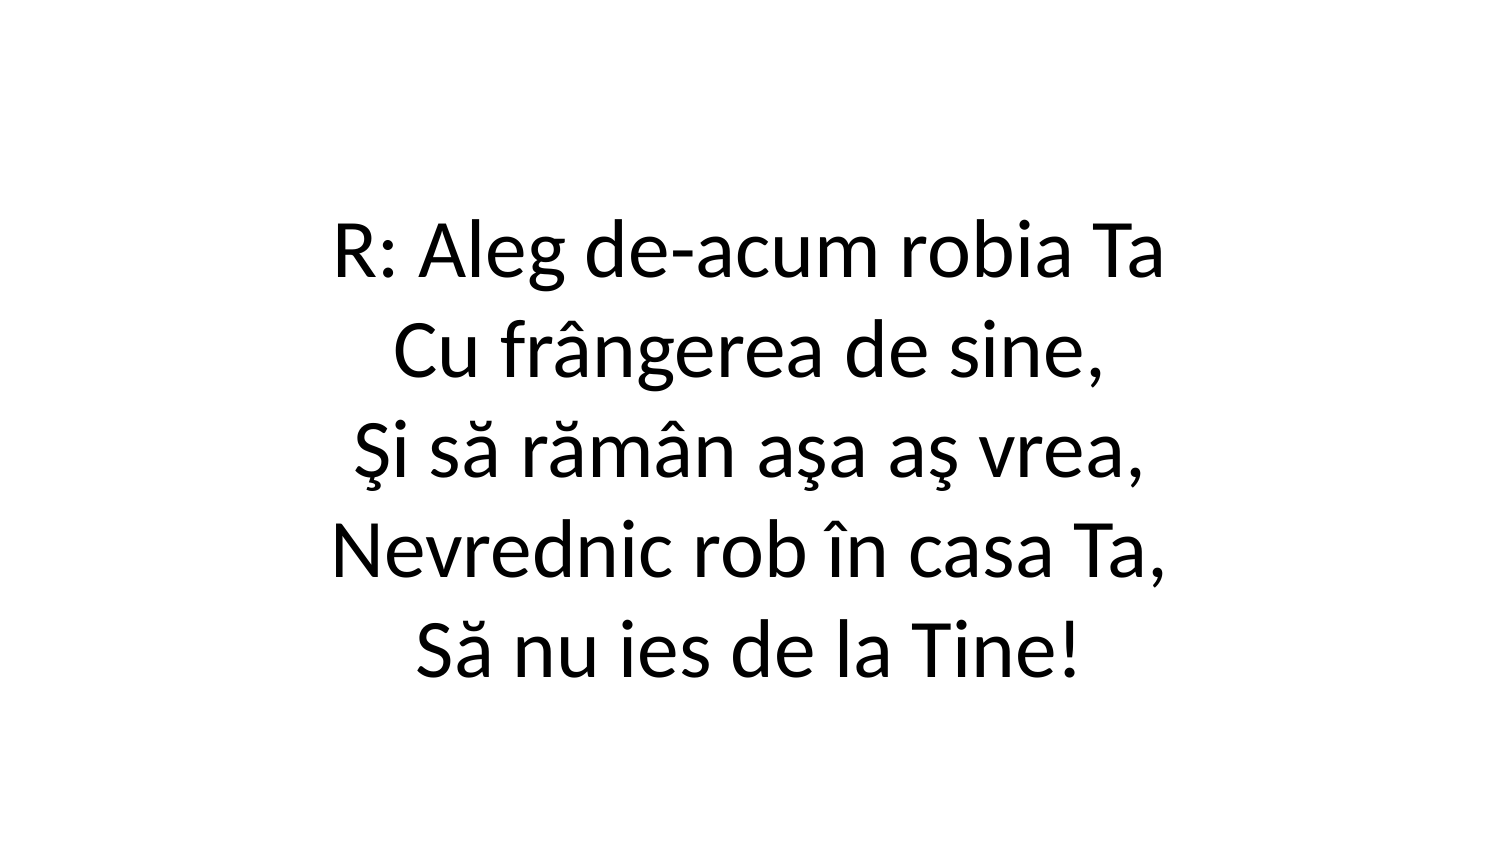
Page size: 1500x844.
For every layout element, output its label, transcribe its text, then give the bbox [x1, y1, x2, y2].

text_box R: Aleg de-acum robia Ta Cu frângerea de sine, Şi să rămân aşa aş vrea, Nevrednic rob în casa Ta, Să nu ies de la Tine! [315, 142, 1185, 702]
